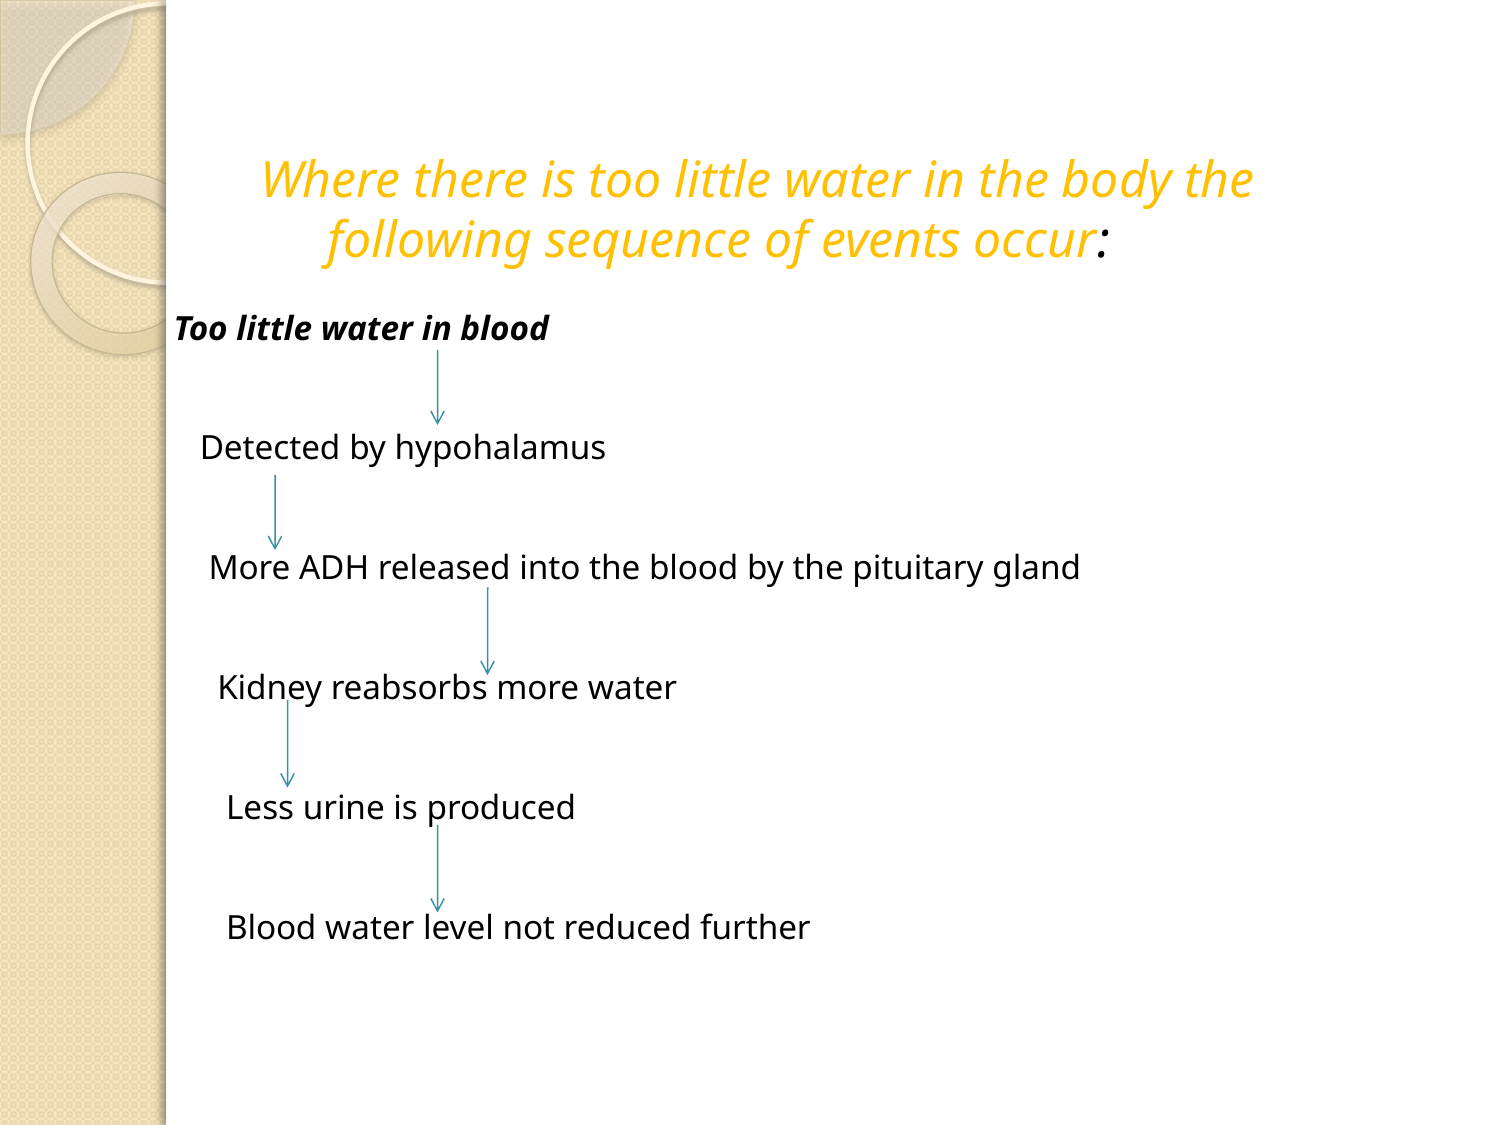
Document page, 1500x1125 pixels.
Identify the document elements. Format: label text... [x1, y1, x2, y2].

text_box [112, 37, 1275, 59]
text_box Where there is too little water in the body the following sequence of events occur: Too little water in blood Detected by hypohalamus More ADH released into the blood by the pituitary gland Kidney reabsorbs more water Less urine is produced Blood water level not reduced further [62, 59, 1375, 1089]
